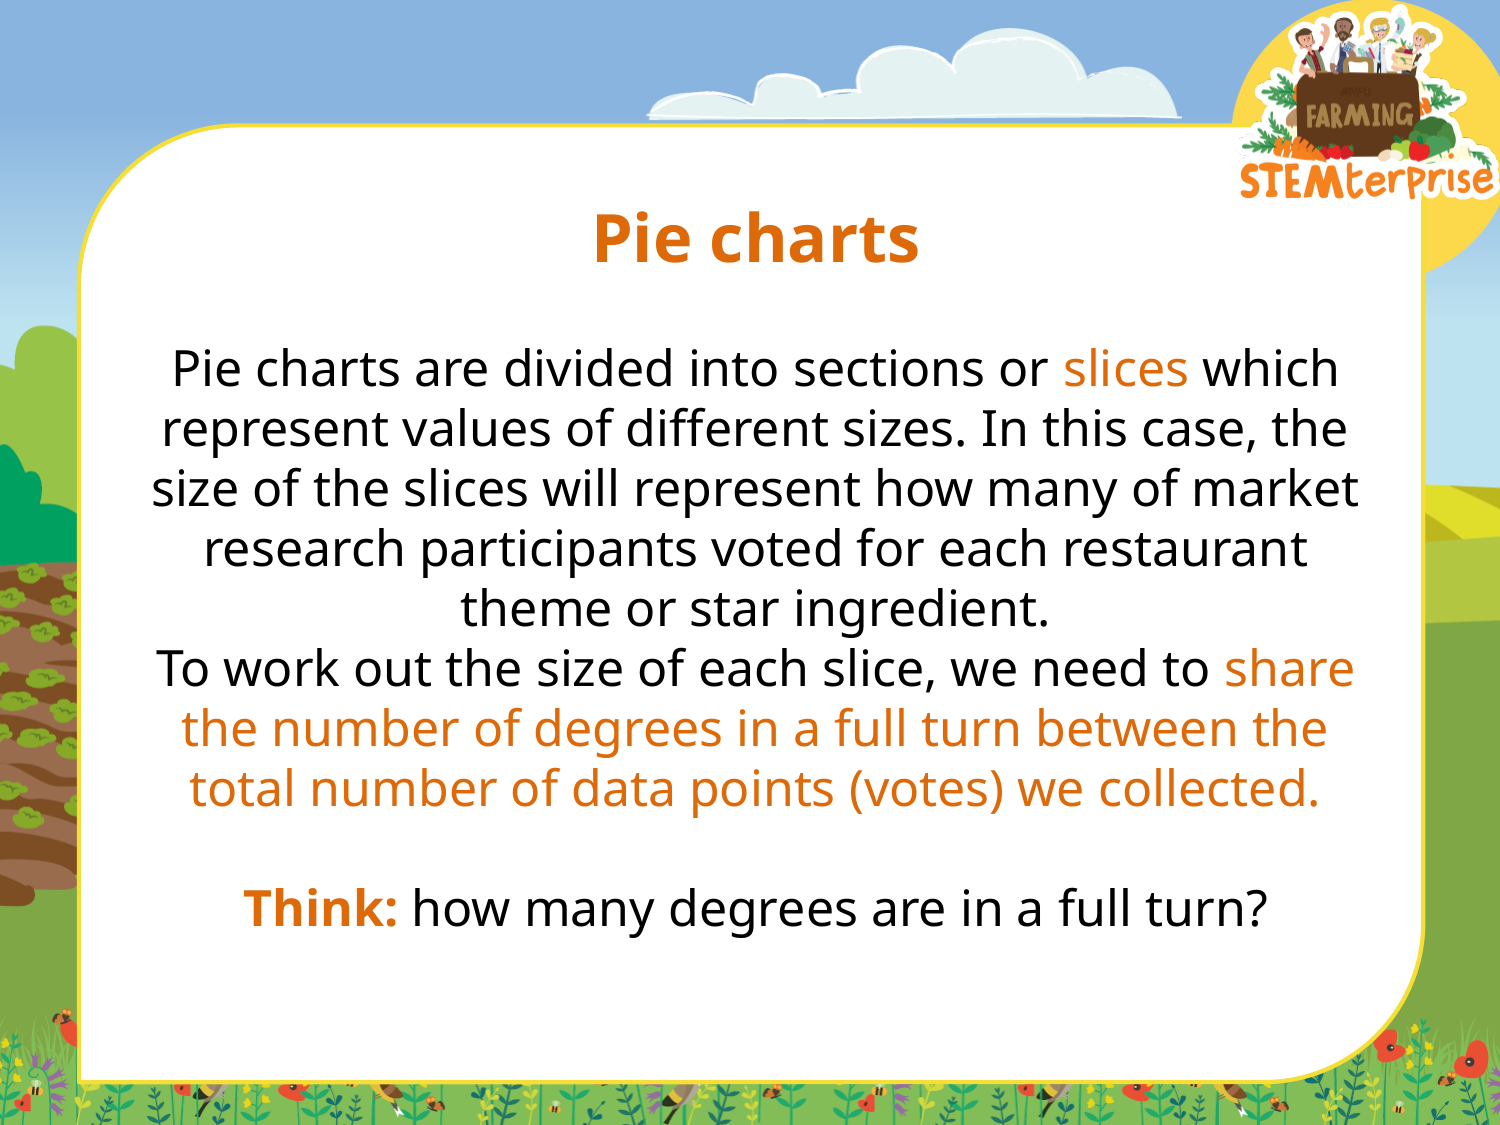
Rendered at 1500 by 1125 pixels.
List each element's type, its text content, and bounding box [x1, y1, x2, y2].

picture [0, 0, 1500, 1125]
text_box Pie charts Pie charts are divided into sections or slices which represent values of different sizes. In this case, the size of the slices will represent how many of market research participants voted for each restaurant theme or star ingredient. To work out the size of each slice, we need to share the number of degrees in a full turn between the total number of data points (votes) we collected. Think: how many degrees are in a full turn? [123, 148, 1388, 1024]
text_box [76, 171, 1426, 1085]
text_box [152, 123, 1228, 148]
